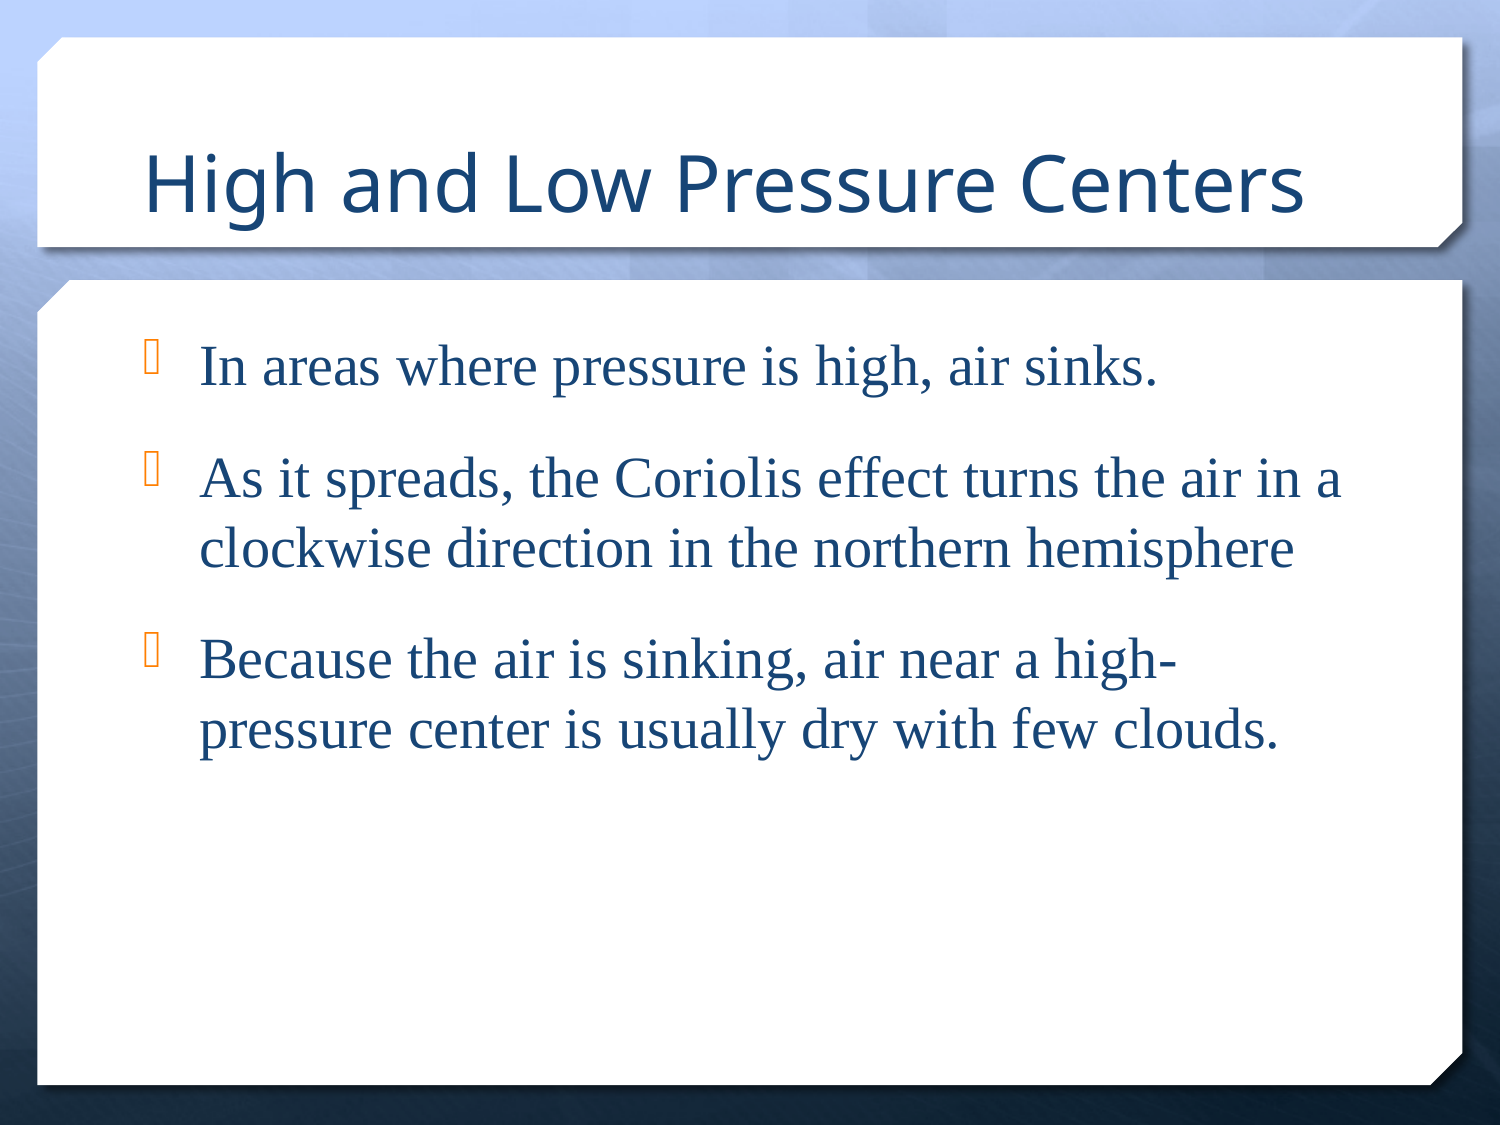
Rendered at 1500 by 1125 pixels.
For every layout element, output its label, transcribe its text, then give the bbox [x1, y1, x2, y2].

list In areas where pressure is high, air sinks. As it spreads, the Coriolis effect turns the air in a clockwise direction in the northern hemisphere Because the air is sinking, air near a high-pressure center is usually dry with few clouds. [127, 319, 1372, 978]
title High and Low Pressure Centers [127, 48, 1372, 236]
